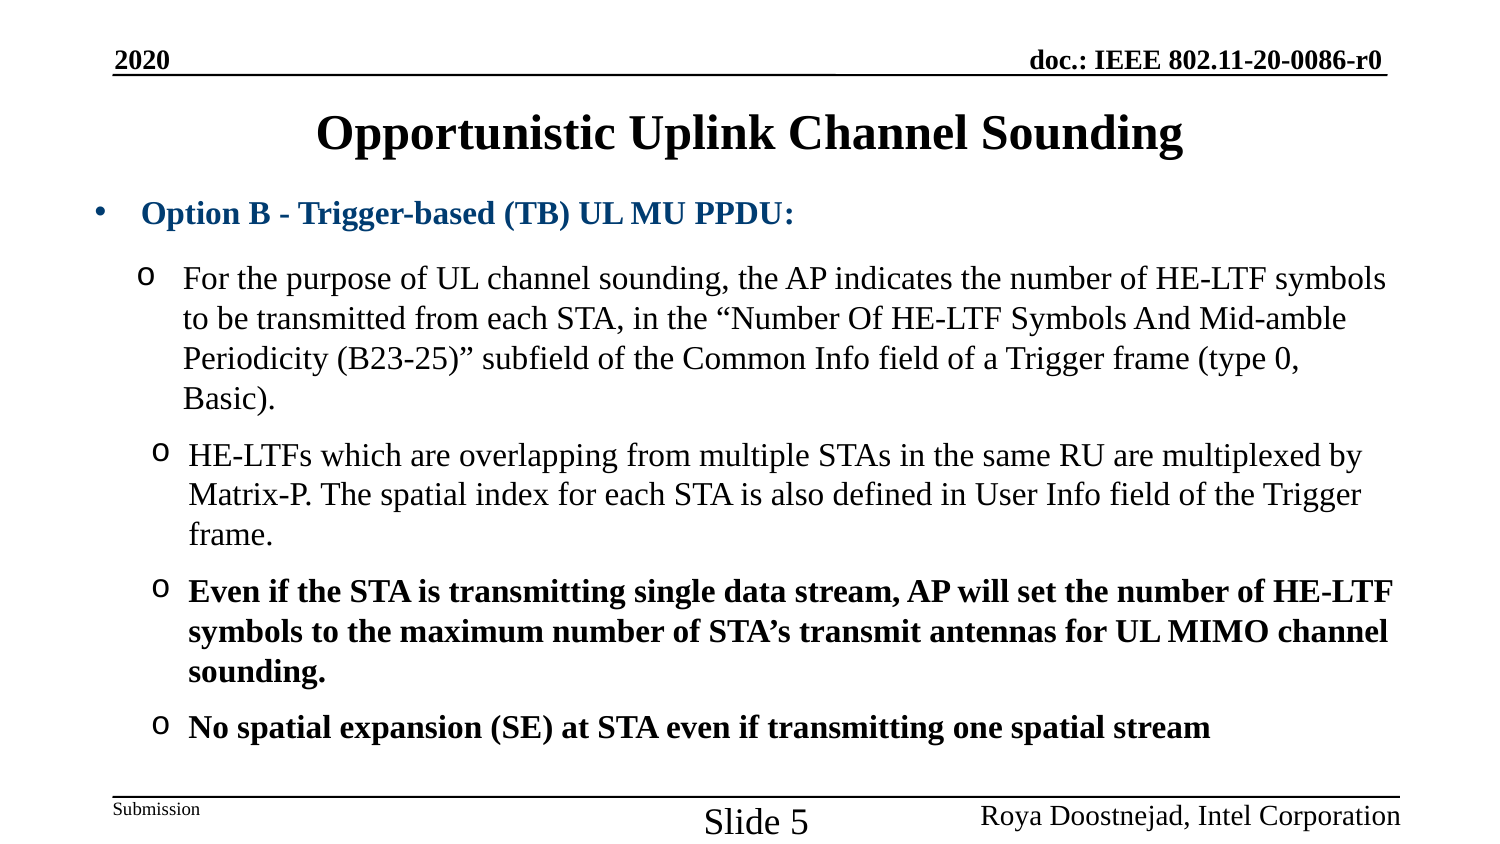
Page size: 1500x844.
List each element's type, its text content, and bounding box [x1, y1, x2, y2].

list Option B - Trigger-based (TB) UL MU PPDU: For the purpose of UL channel sounding, the AP indicates the number of HE-LTF symbols to be transmitted from each STA, in the “Number Of HE-LTF Symbols And Mid-amble Periodicity (B23-25)” subfield of the Common Info field of a Trigger frame (type 0, Basic). HE-LTFs which are overlapping from multiple STAs in the same RU are multiplexed by Matrix-P. The spatial index for each STA is also defined in User Info field of the Trigger frame. Even if the STA is transmitting single data stream, AP will set the number of HE-LTF symbols to the maximum number of STA’s transmit antennas for UL MIMO channel sounding. No spatial expansion (SE) at STA even if transmitting one spatial stream [79, 183, 1418, 789]
slide_number Slide 5 [690, 796, 822, 843]
slide_number 2020 [114, 40, 223, 75]
title Opportunistic Uplink Channel Sounding [112, 84, 1388, 175]
footer Roya Doostnejad, Intel Corporation [979, 796, 1402, 832]
